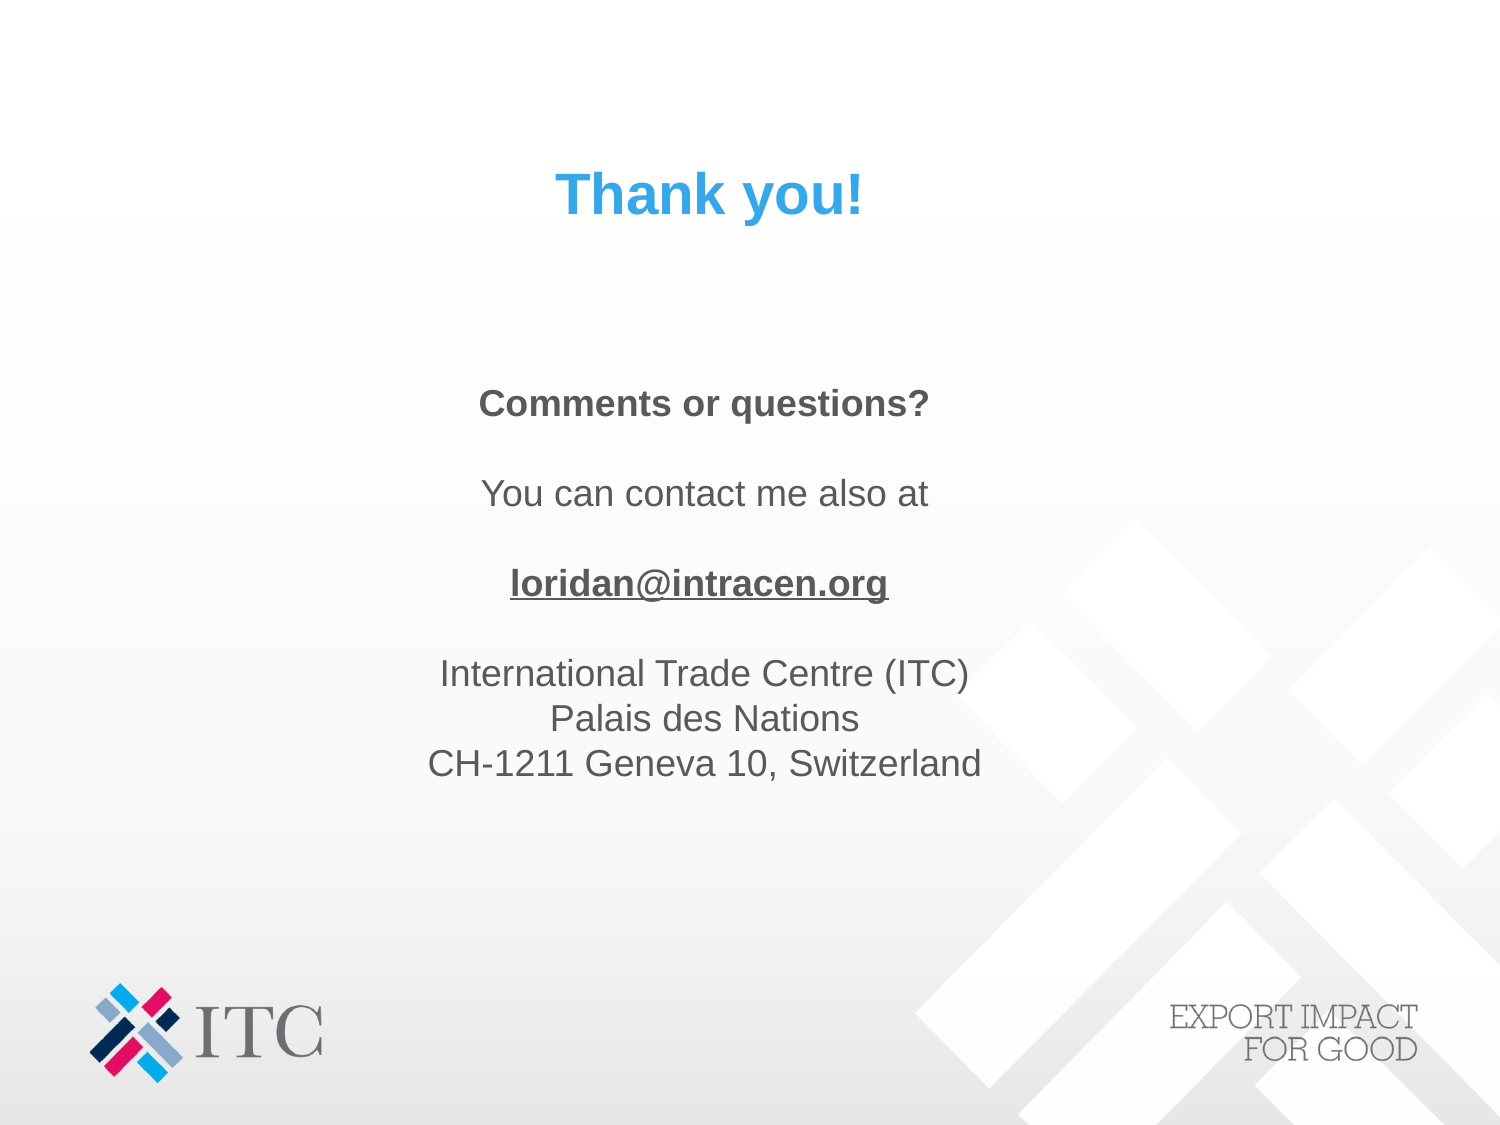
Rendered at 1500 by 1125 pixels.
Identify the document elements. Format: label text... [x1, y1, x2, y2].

text_box Thank you! [540, 149, 897, 234]
picture [0, 0, 1500, 1125]
text_box Comments or questions? You can contact me also at loridan@intracen.org International Trade Centre (ITC) Palais des Nations CH-1211 Geneva 10, Switzerland [53, 326, 1282, 842]
